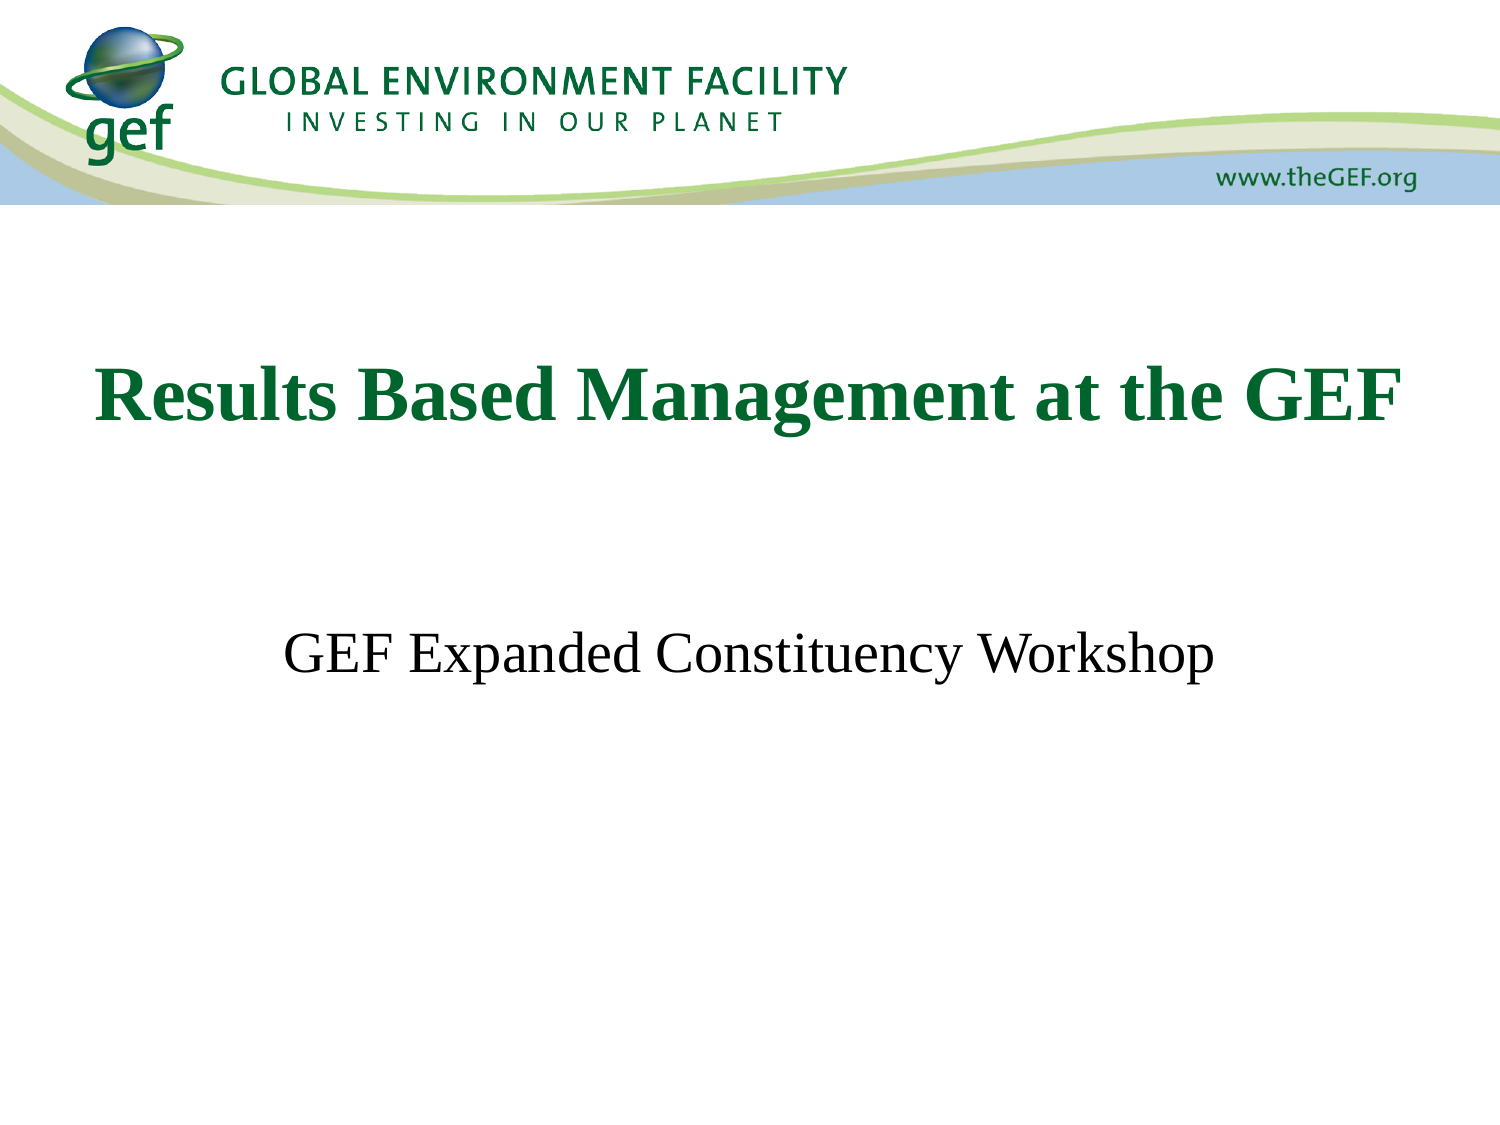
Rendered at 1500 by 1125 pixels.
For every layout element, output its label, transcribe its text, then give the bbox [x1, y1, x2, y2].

subtitle GEF Expanded Constituency Workshop [149, 612, 1351, 951]
picture [0, 0, 1500, 205]
title Results Based Management at the GEF [74, 299, 1426, 488]
